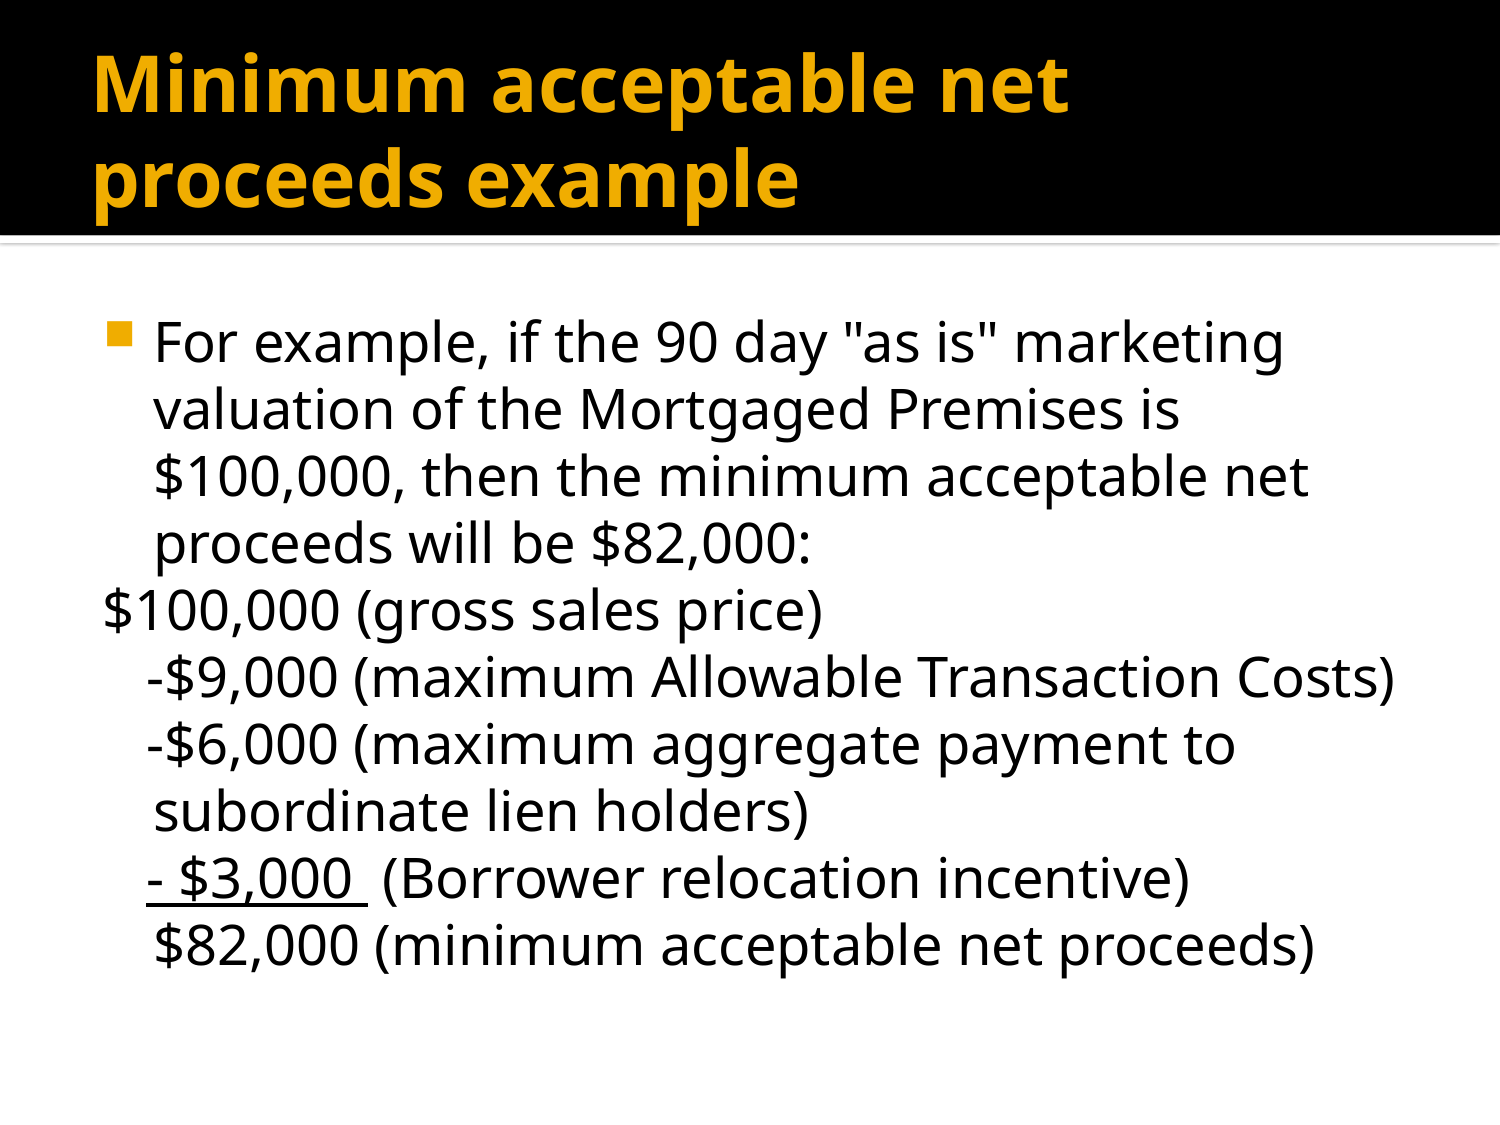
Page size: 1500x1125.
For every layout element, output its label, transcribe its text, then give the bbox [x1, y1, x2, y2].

list For example, if the 90 day "as is" marketing valuation of the Mortgaged Premises is $100,000, then the minimum acceptable net proceeds will be $82,000: $100,000 (gross sales price) -$9,000 (maximum Allowable Transaction Costs) -$6,000 (maximum aggregate payment to subordinate lien holders) - $3,000 (Borrower relocation incentive) $82,000 (minimum acceptable net proceeds) [75, 291, 1425, 1050]
title Minimum acceptable net proceeds example [75, 25, 1425, 231]
